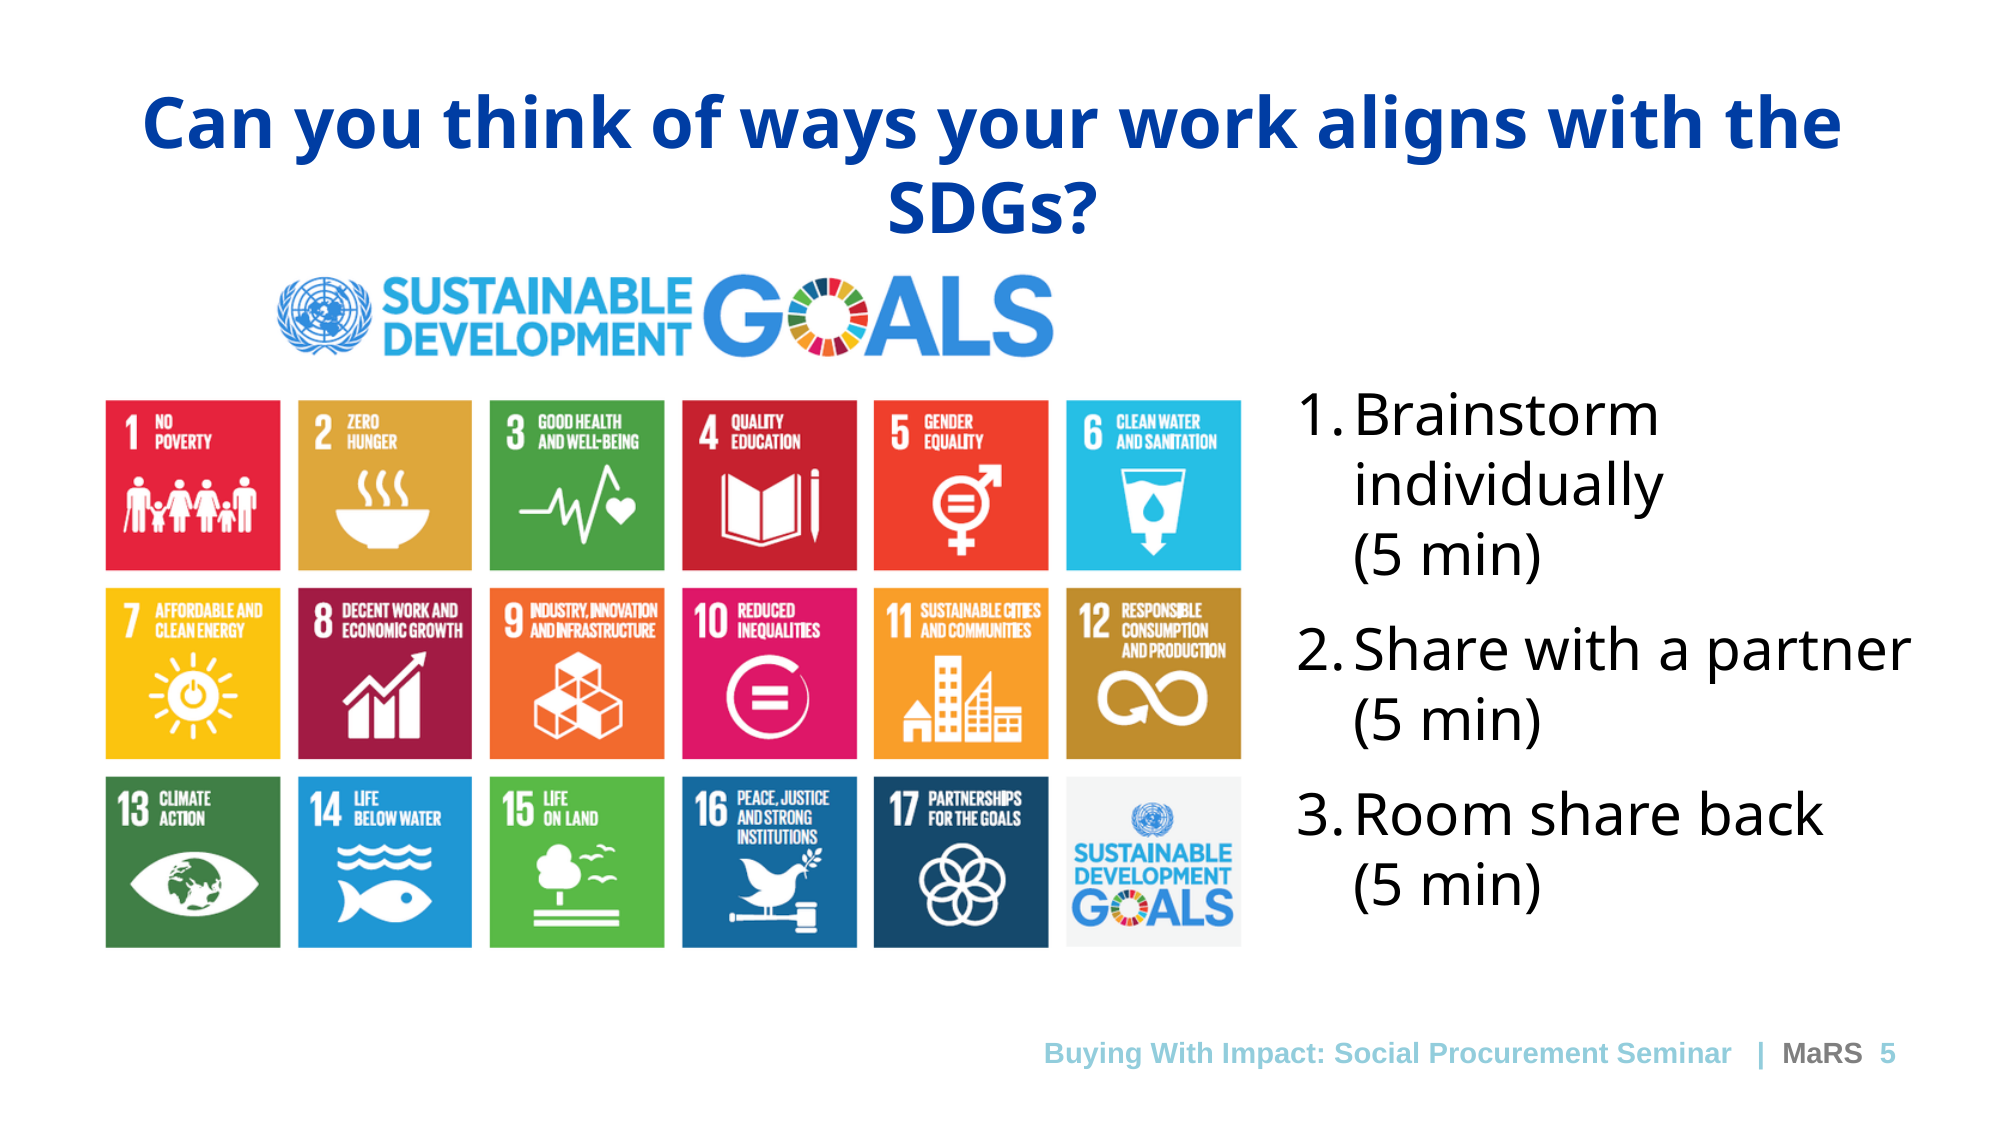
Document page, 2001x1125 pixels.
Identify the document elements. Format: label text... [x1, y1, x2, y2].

text_box Brainstorm individually (5 min) Share with a partner (5 min) Room share back (5 min) [1282, 370, 1958, 925]
title Can you think of ways your work aligns with the SDGs? [60, 75, 1926, 250]
picture [89, 248, 1253, 952]
